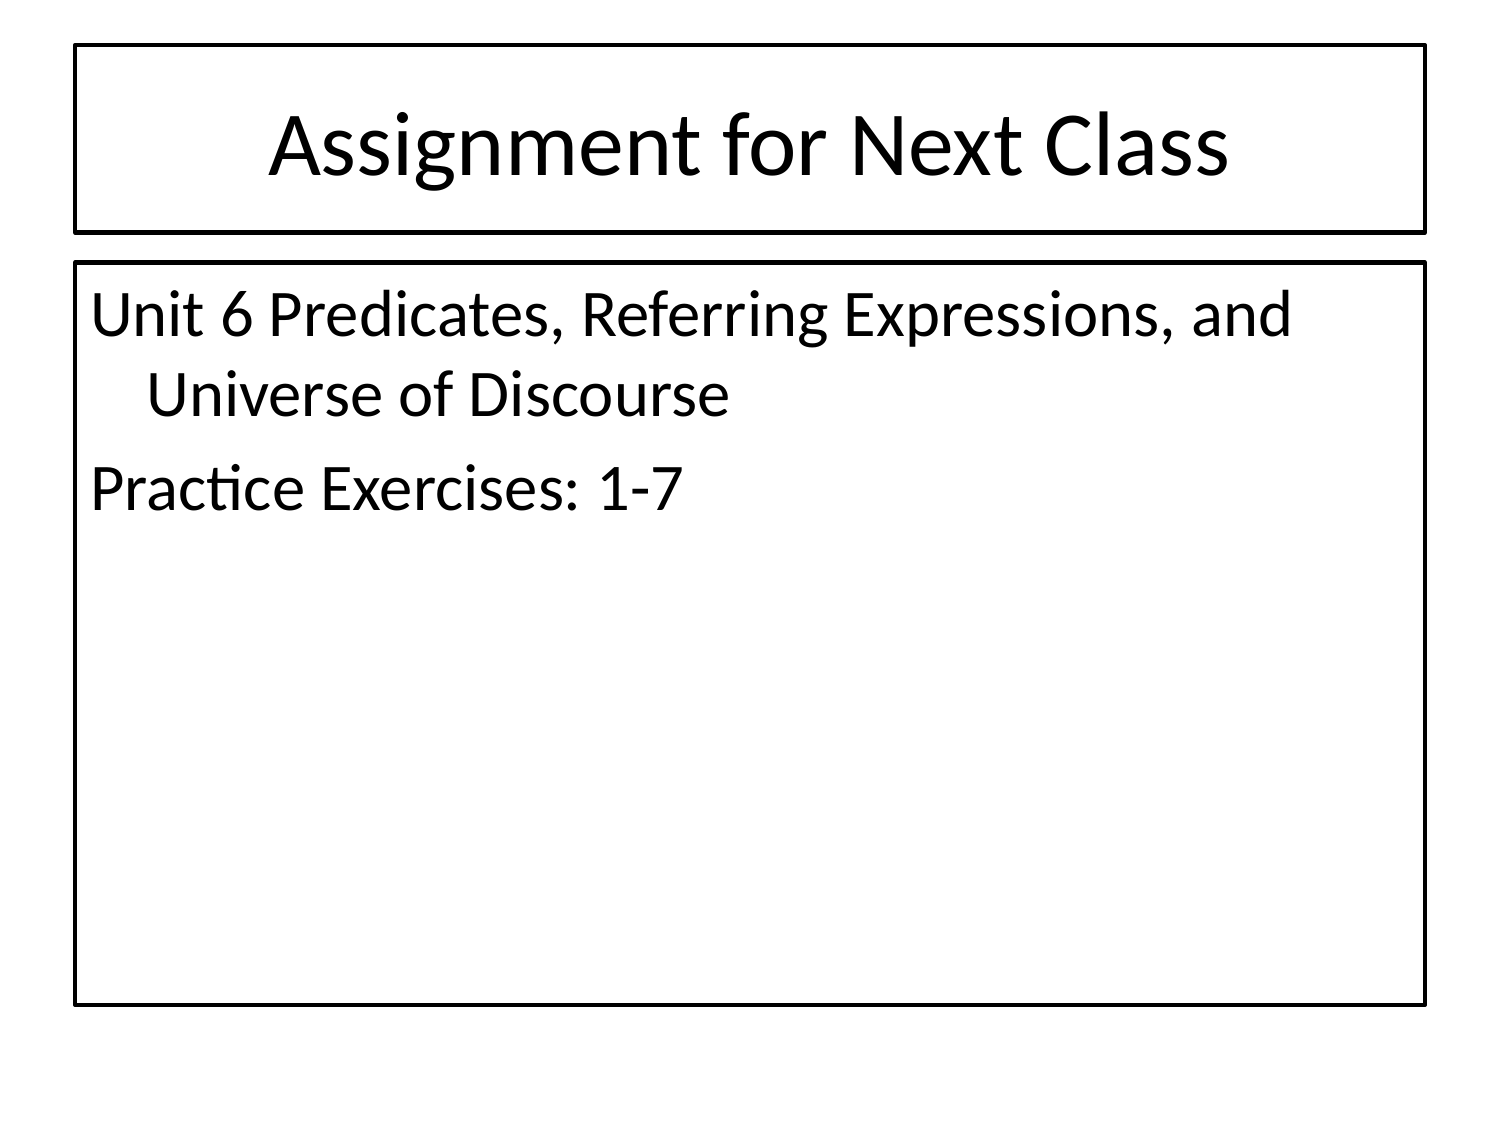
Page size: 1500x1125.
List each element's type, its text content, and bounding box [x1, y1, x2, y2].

title Assignment for Next Class [73, 43, 1427, 235]
list Unit 6 Predicates, Referring Expressions, and Universe of Discourse Practice Exercises: 1-7 [73, 260, 1427, 1007]
